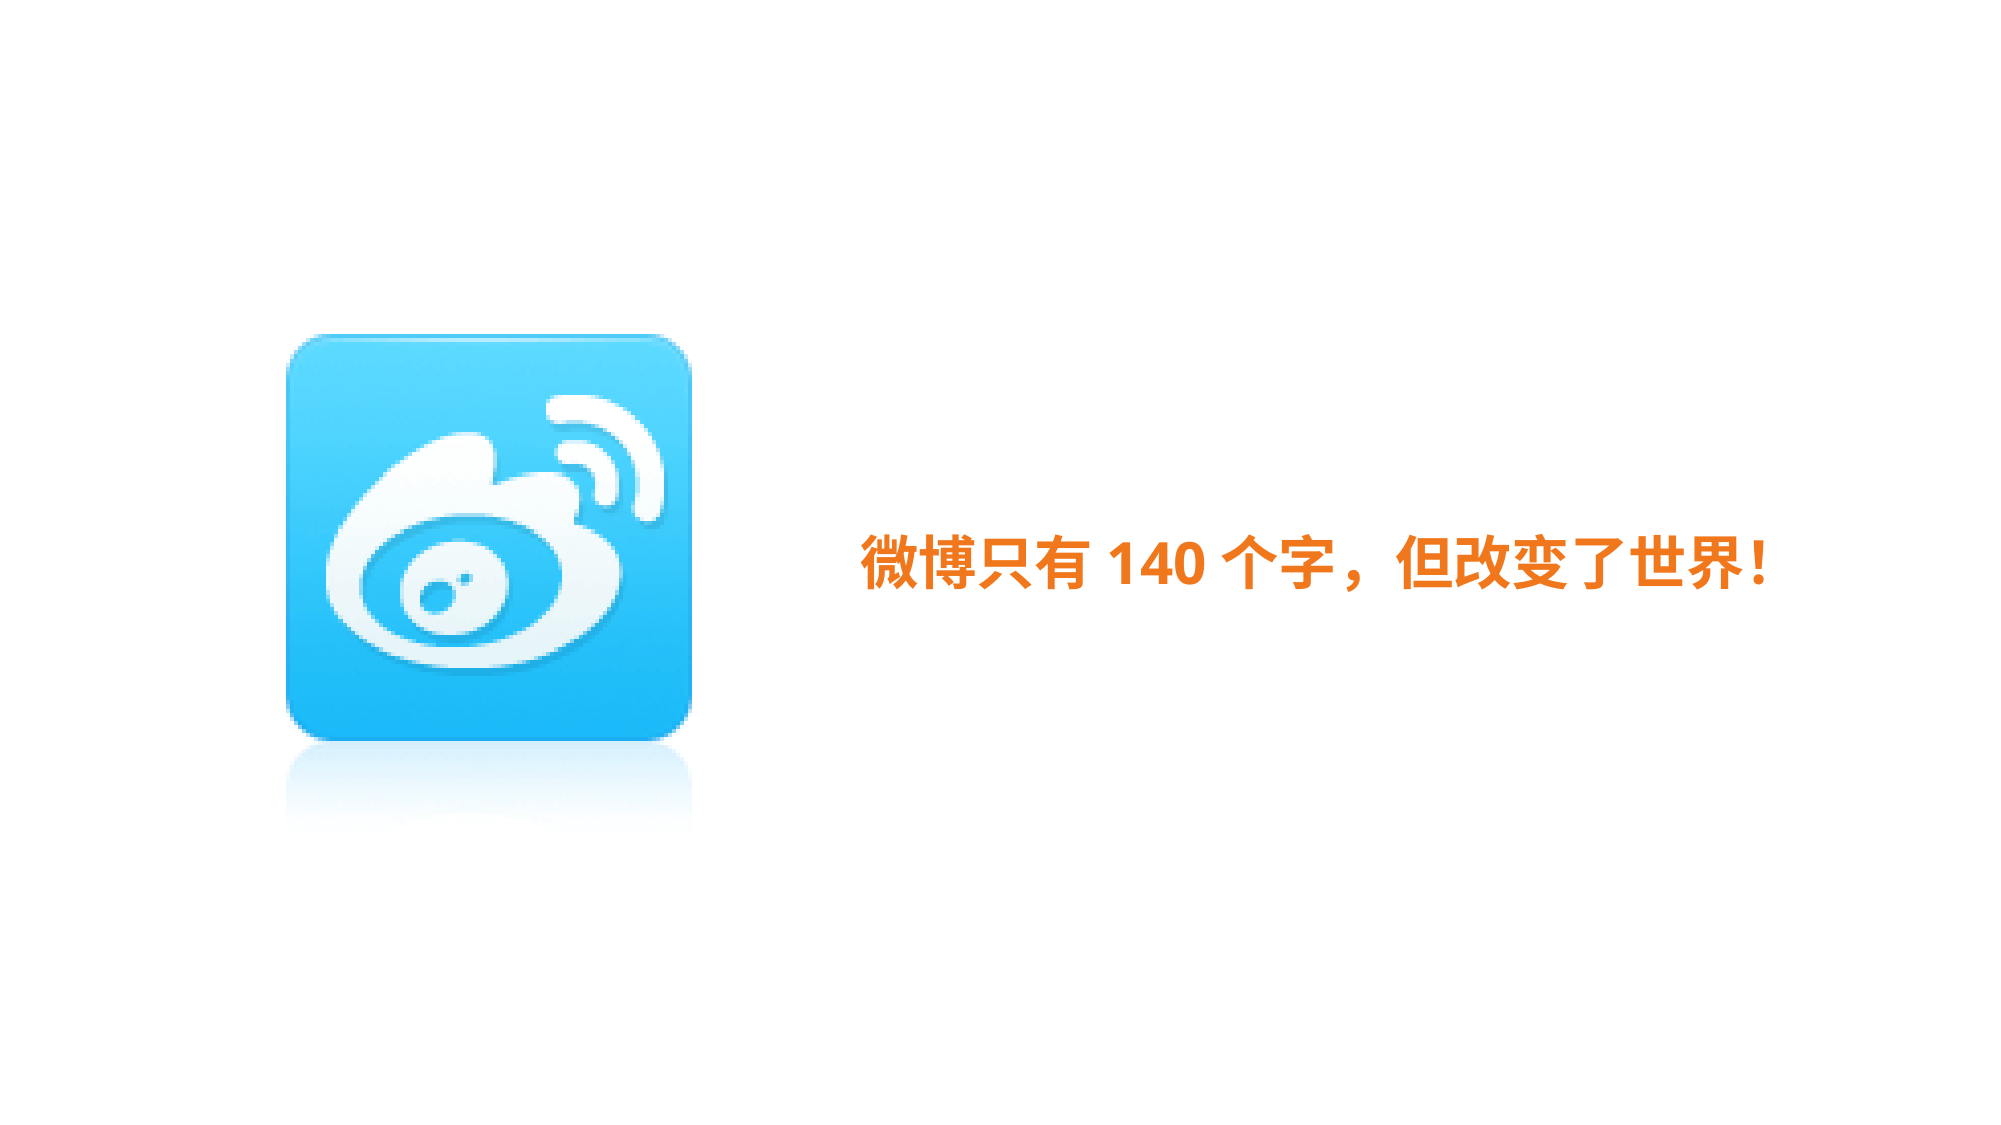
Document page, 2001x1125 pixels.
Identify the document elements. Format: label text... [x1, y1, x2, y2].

text_box 微博只有140个字，但改变了世界！ [937, 484, 1848, 604]
picture [42, 241, 937, 884]
